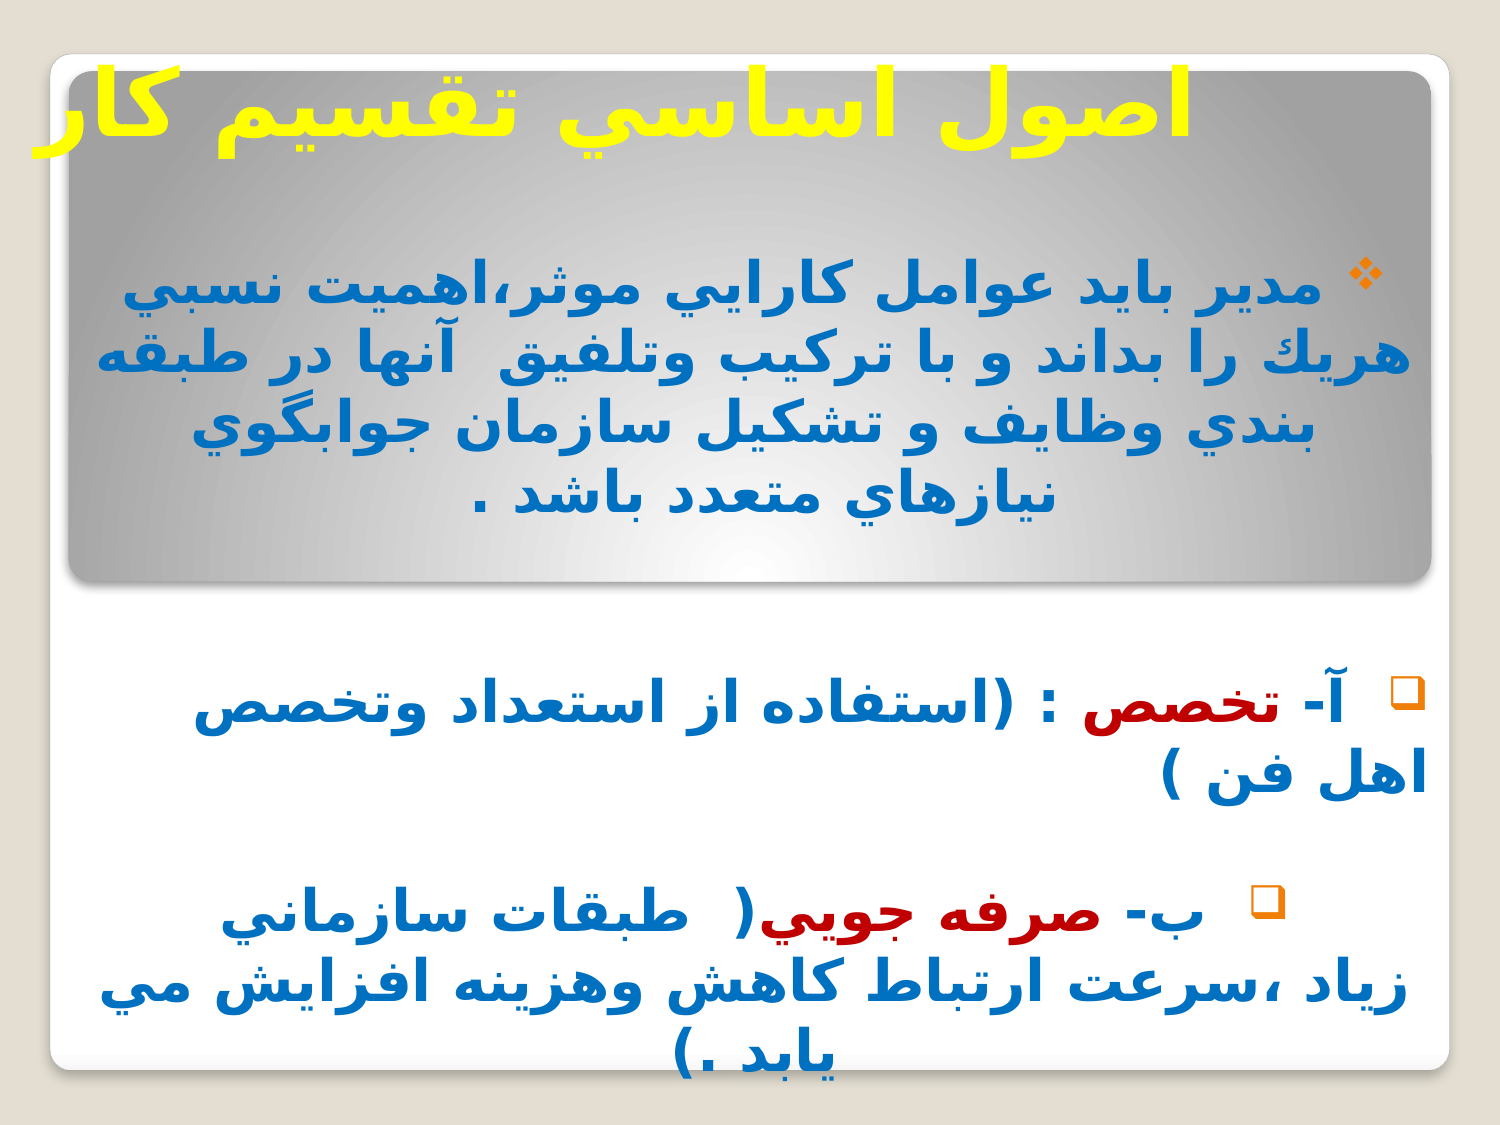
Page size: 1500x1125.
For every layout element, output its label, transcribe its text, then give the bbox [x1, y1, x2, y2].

title اصول اساسي تقسيم كار [0, 0, 1500, 163]
subtitle مدير بايد عوامل كارايي موثر،اهميت نسبي هريك را بداند و با تركيب وتلفيق آنها در طبقه بندي وظايف و تشكيل سازمان جوابگوي نيازهاي متعدد باشد . آ- تخصص : (استفاده از استعداد وتخصص اهل فن ) ب- صرفه جويي( طبقات سازماني زياد ،سرعت ارتباط كاهش وهزينه افزايش مي يابد .) [50, 174, 1450, 1125]
